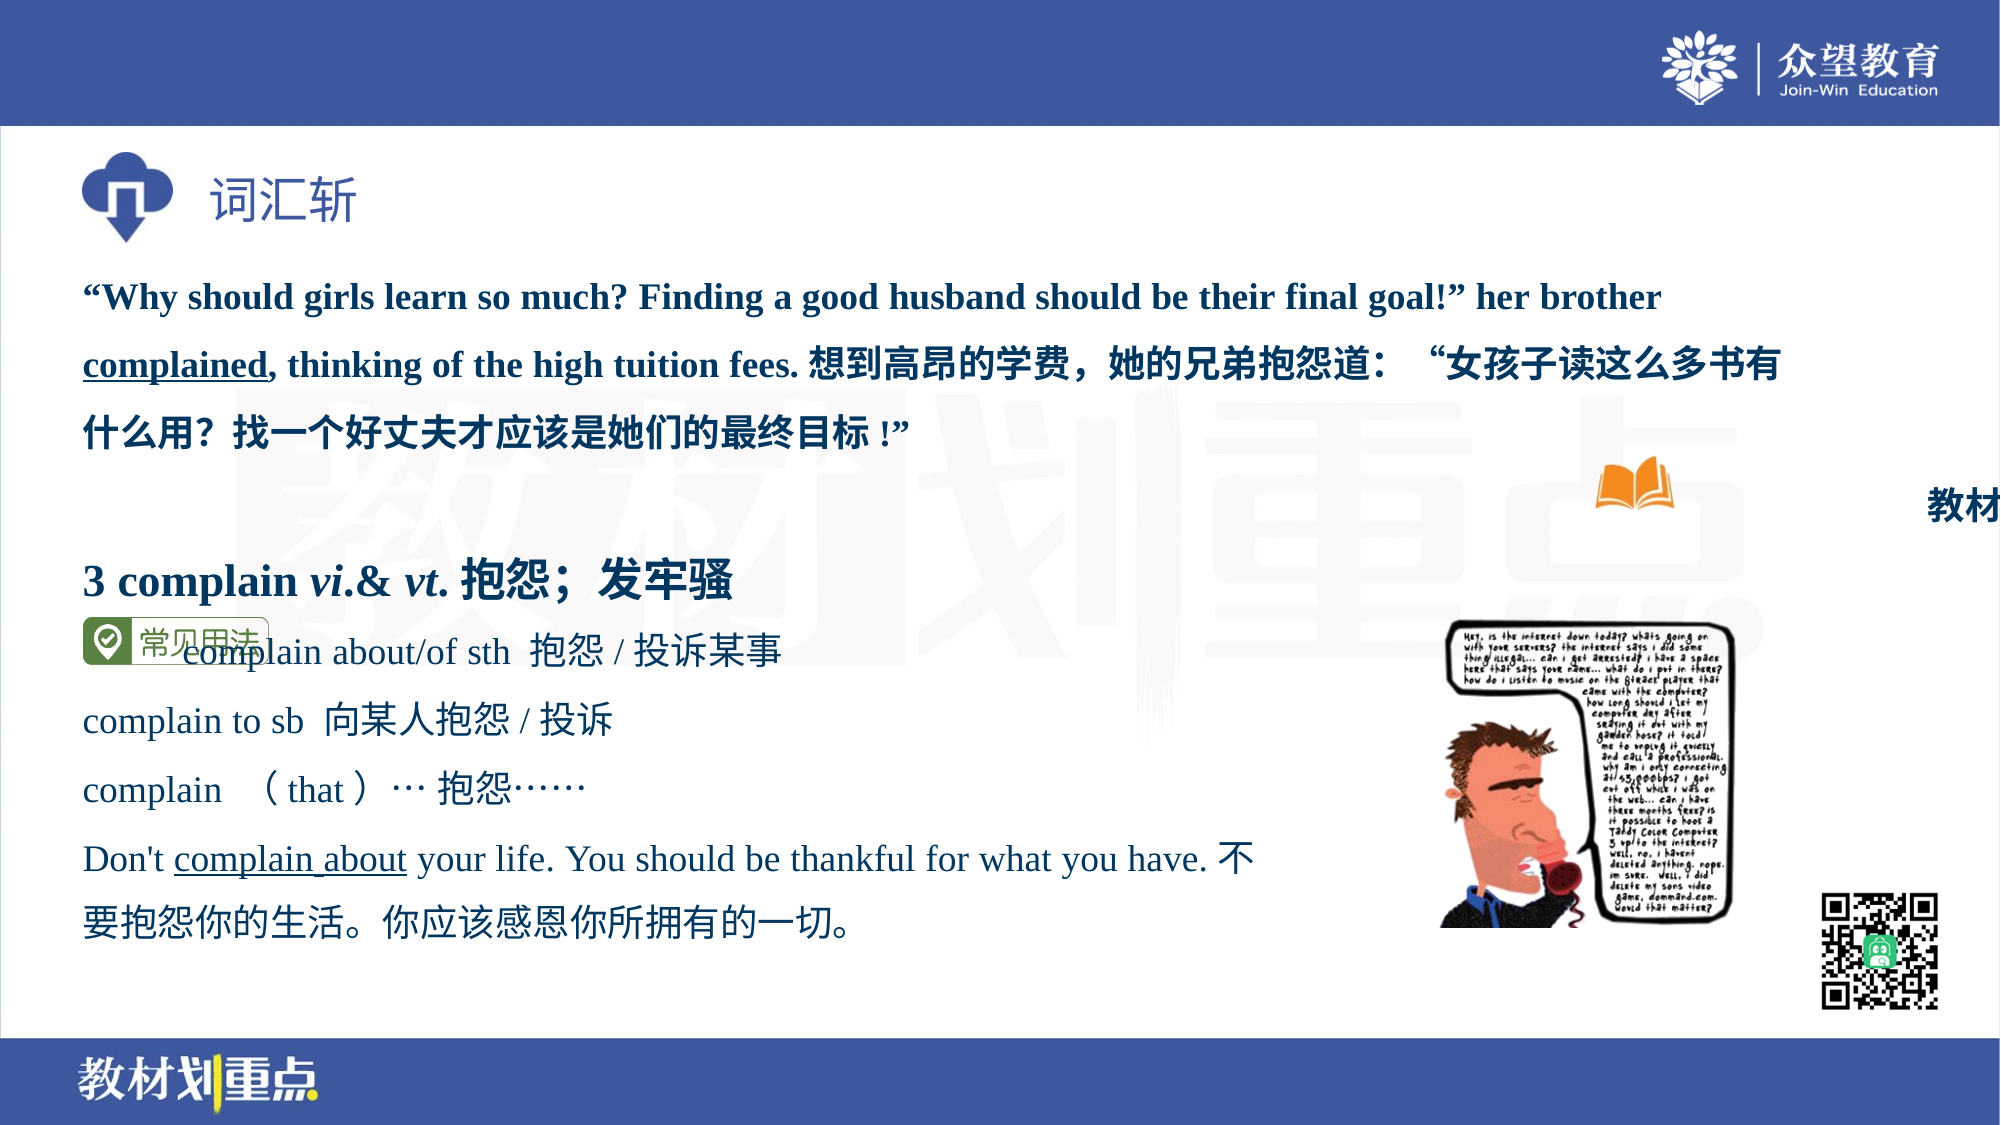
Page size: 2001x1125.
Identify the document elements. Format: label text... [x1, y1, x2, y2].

text_box complain to sb 向某人抱怨/投诉 complain （that）… 抱怨…… Don't complain about your life. You should be thankful for what you have.不 要抱怨你的生活。你应该感恩你所拥有的一切。 [82, 672, 1386, 937]
text_box “Why should girls learn so much? Finding a good husband should be their final goal!” her brother complained, thinking of the high tuition fees.想到高昂的学费，她的兄弟抱怨道：“女孩子读这么多书有 什么用？找一个好丈夫才应该是她们的最终目标!” 教材P16 [82, 248, 1817, 519]
text_box 3 complain vi.& vt.抱怨；发牢骚 [82, 524, 1817, 633]
text_box complain about/of sth 抱怨/投诉某事 [82, 607, 1386, 665]
picture [0, 0, 2000, 1125]
